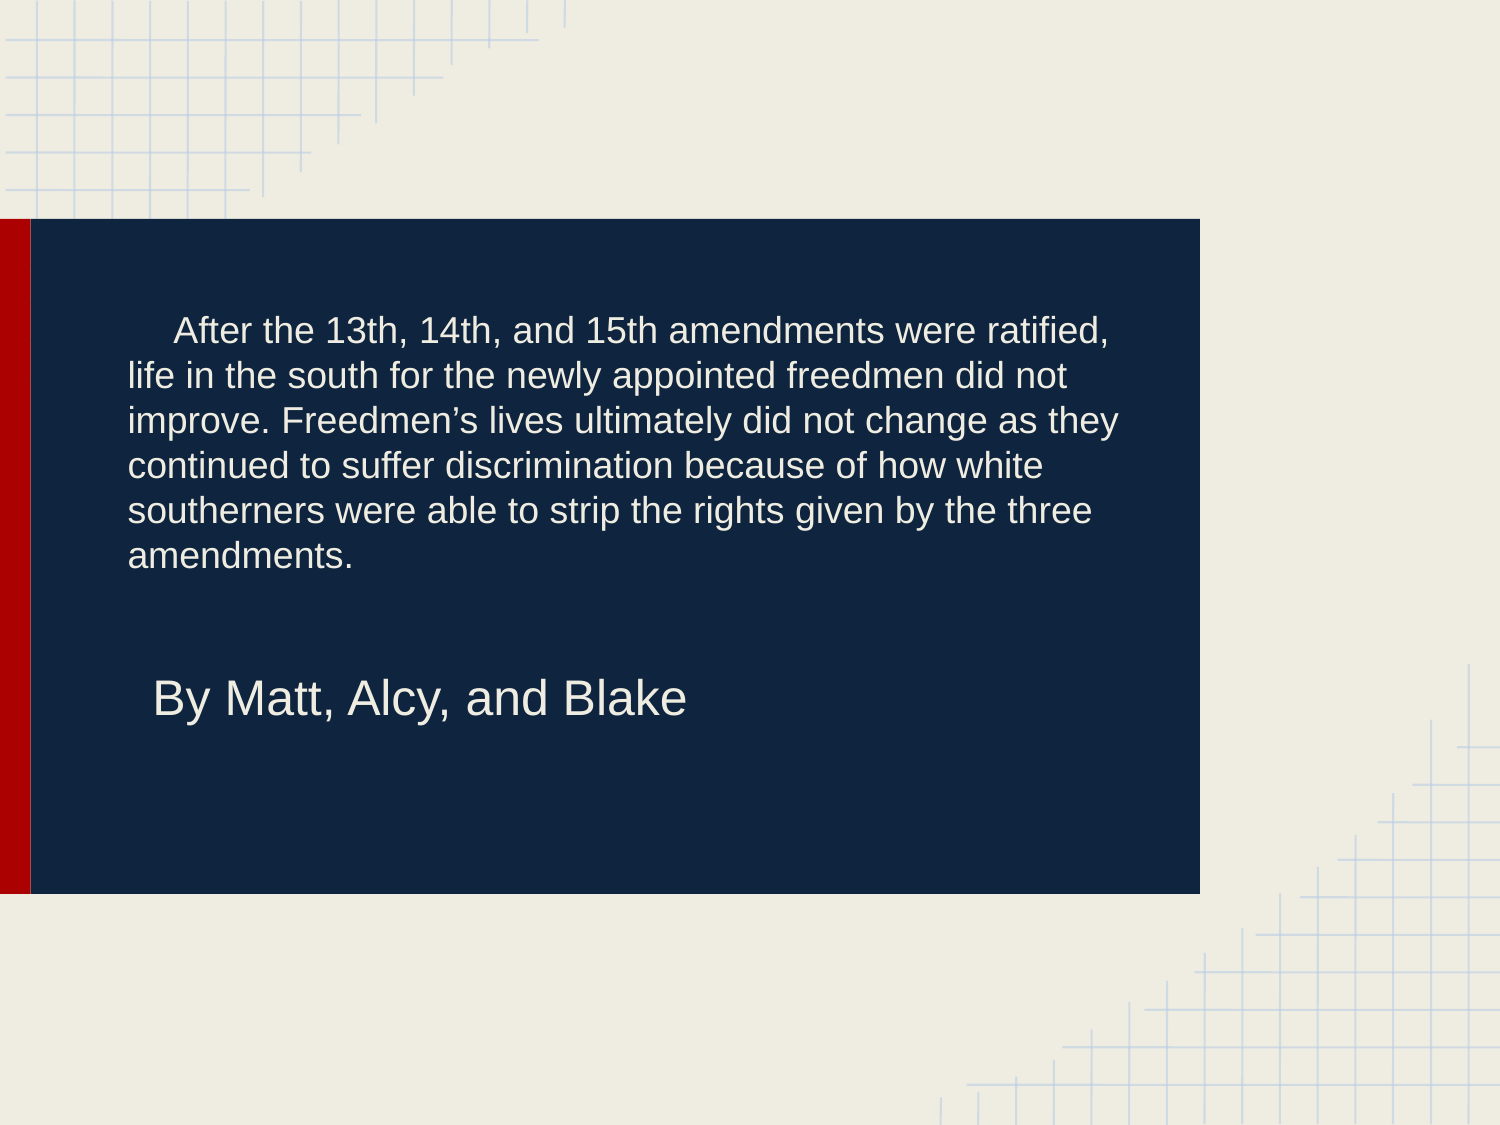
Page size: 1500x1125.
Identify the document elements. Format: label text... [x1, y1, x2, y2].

subtitle By Matt, Alcy, and Blake [112, 590, 1163, 739]
title After the 13th, 14th, and 15th amendments were ratified, life in the south for the newly appointed freedmen did not improve. Freedmen’s lives ultimately did not change as they continued to suffer discrimination because of how white southerners were able to strip the rights given by the three amendments. [112, 371, 1163, 590]
